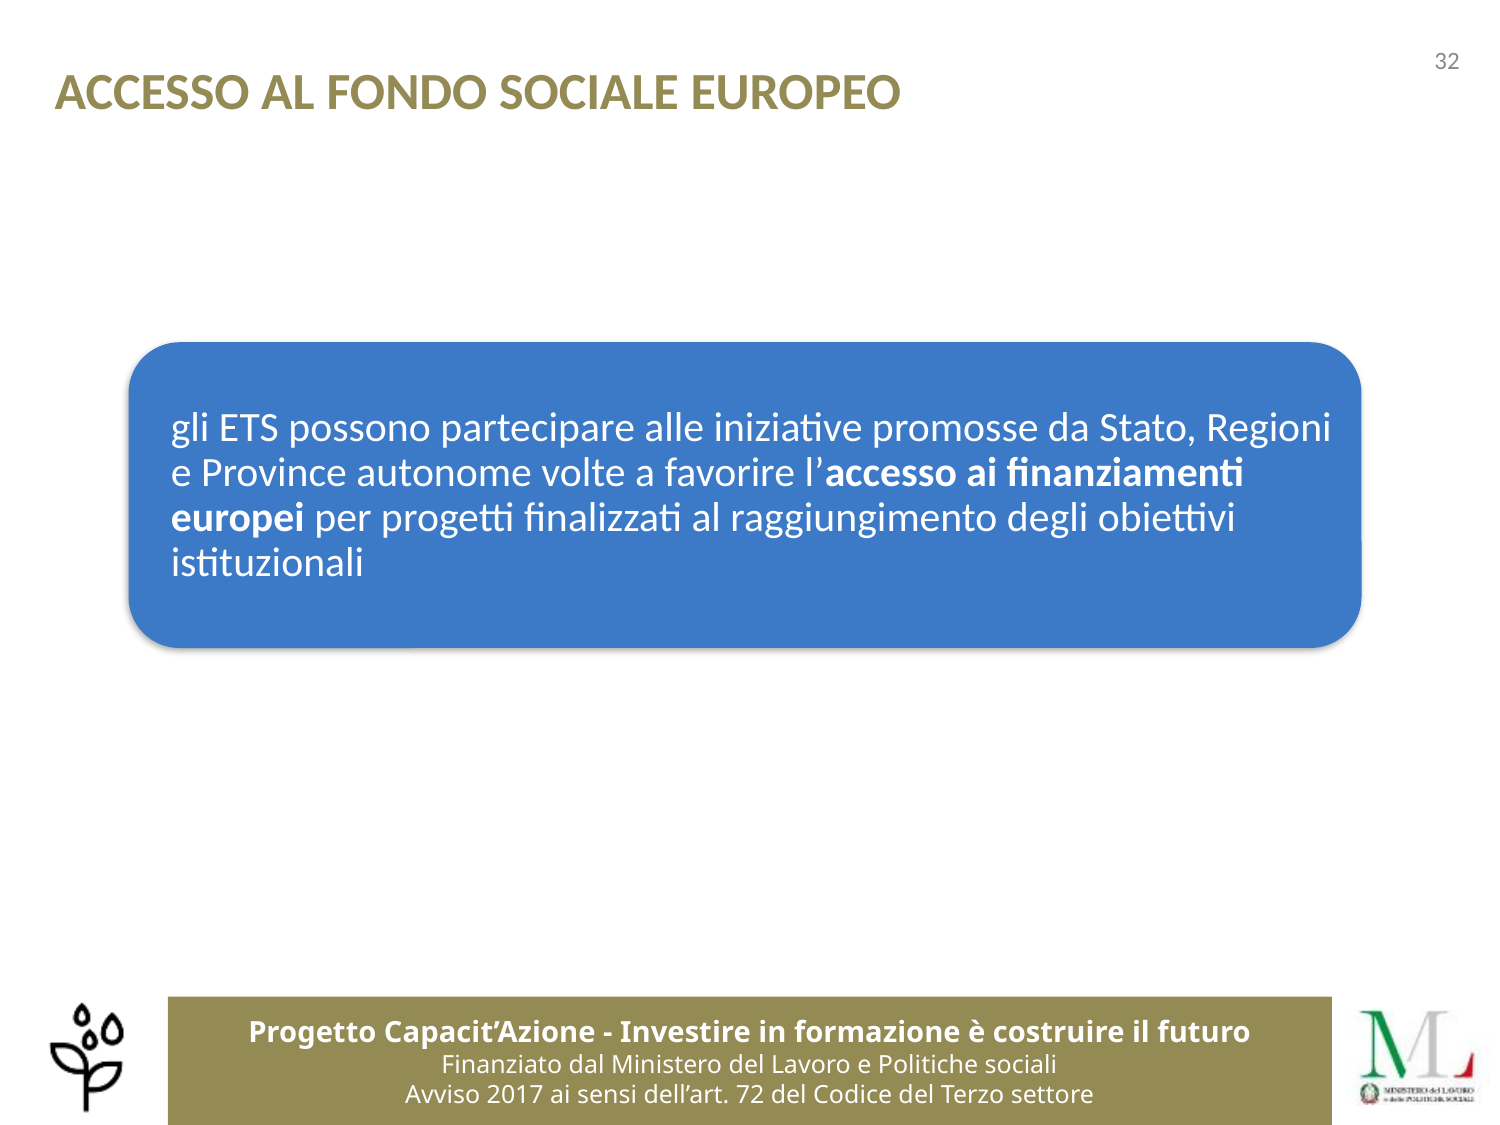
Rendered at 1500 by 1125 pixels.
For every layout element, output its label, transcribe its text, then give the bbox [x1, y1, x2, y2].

slide_number 32 [1124, 29, 1475, 90]
picture [1345, 1009, 1491, 1106]
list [128, 341, 1362, 649]
text_box Progetto Capacit’Azione - Investire in formazione è costruire il futuro Finanziato dal Ministero del Lavoro e Politiche sociali Avviso 2017 ai sensi dell’art. 72 del Codice del Terzo settore [166, 994, 1334, 1125]
text_box ACCESSO AL FONDO SOCIALE EUROPEO [39, 49, 928, 139]
picture [47, 1002, 129, 1113]
